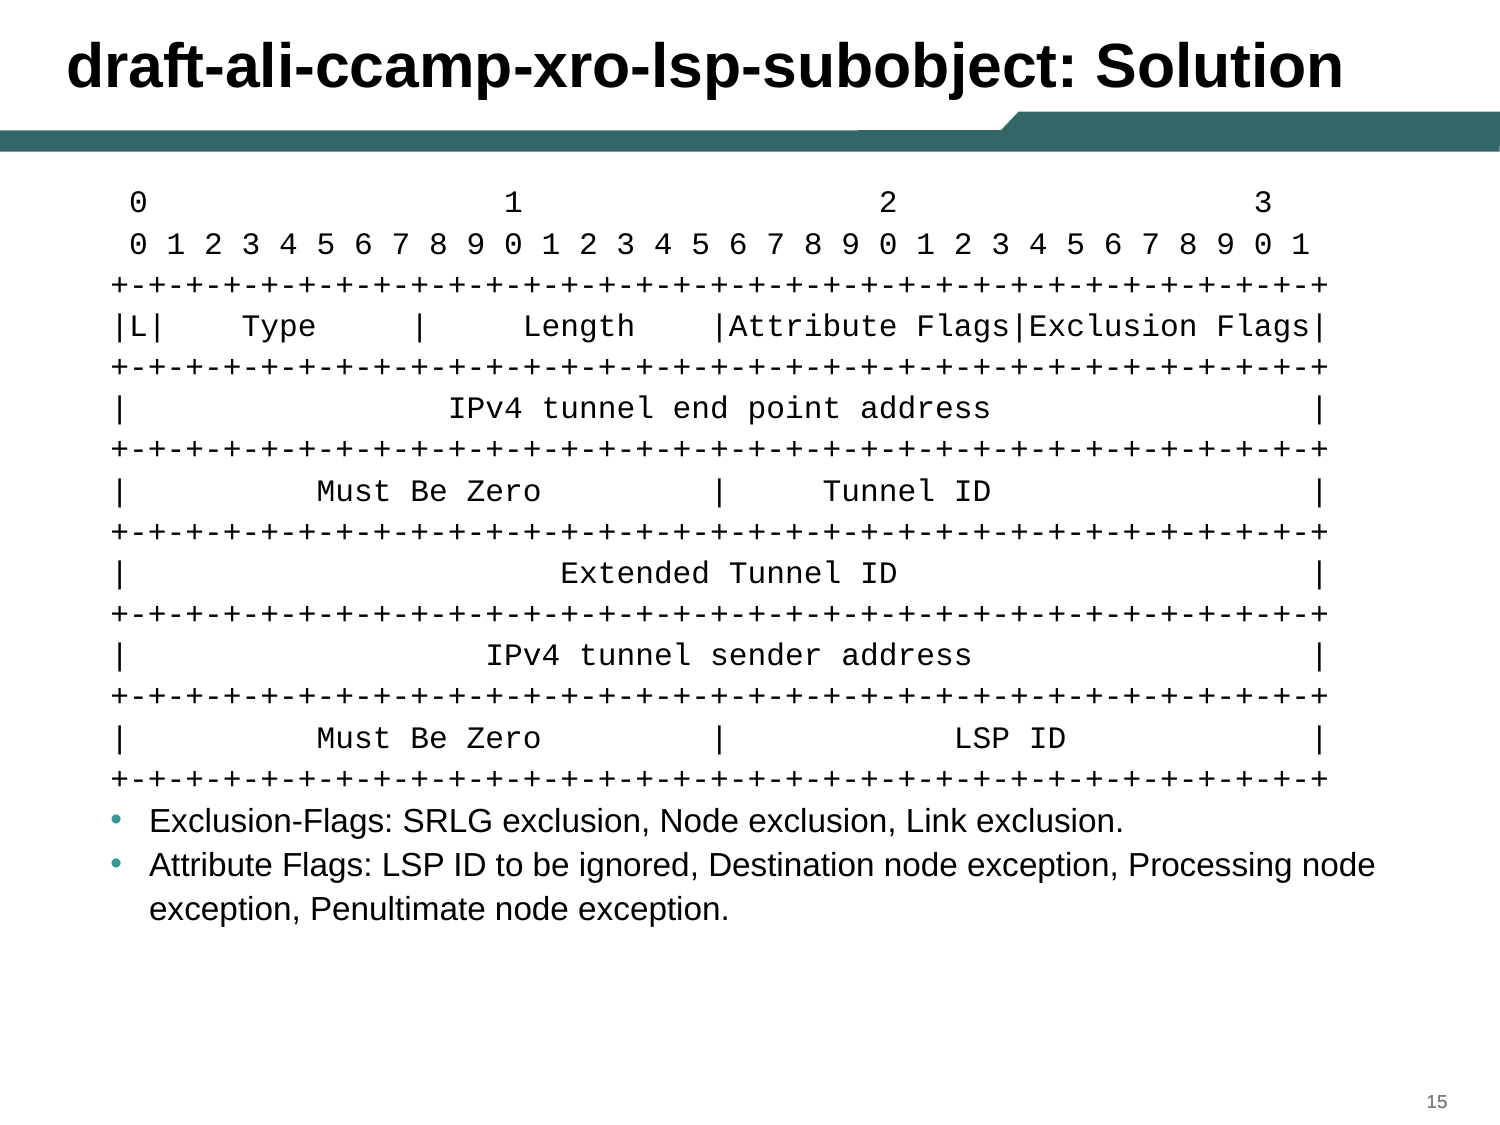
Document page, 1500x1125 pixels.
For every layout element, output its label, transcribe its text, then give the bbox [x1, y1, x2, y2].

list 0 1 2 3 0 1 2 3 4 5 6 7 8 9 0 1 2 3 4 5 6 7 8 9 0 1 2 3 4 5 6 7 8 9 0 1 +-+-+-+-+-+-+-+-+-+-+-+-+-+-+-+-+-+-+-+-+-+-+-+-+-+-+-+-+-+-+-+-+ |L| Type | Length |Attribute Flags|Exclusion Flags| +-+-+-+-+-+-+-+-+-+-+-+-+-+-+-+-+-+-+-+-+-+-+-+-+-+-+-+-+-+-+-+-+ | IPv4 tunnel end point address | +-+-+-+-+-+-+-+-+-+-+-+-+-+-+-+-+-+-+-+-+-+-+-+-+-+-+-+-+-+-+-+-+ | Must Be Zero | Tunnel ID | +-+-+-+-+-+-+-+-+-+-+-+-+-+-+-+-+-+-+-+-+-+-+-+-+-+-+-+-+-+-+-+-+ | Extended Tunnel ID | +-+-+-+-+-+-+-+-+-+-+-+-+-+-+-+-+-+-+-+-+-+-+-+-+-+-+-+-+-+-+-+-+ | IPv4 tunnel sender address | +-+-+-+-+-+-+-+-+-+-+-+-+-+-+-+-+-+-+-+-+-+-+-+-+-+-+-+-+-+-+-+-+ | Must Be Zero | LSP ID | +-+-+-+-+-+-+-+-+-+-+-+-+-+-+-+-+-+-+-+-+-+-+-+-+-+-+-+-+-+-+-+-+ Exclusion-Flags: SRLG exclusion, Node exclusion, Link exclusion. Attribute Flags: LSP ID to be ignored, Destination node exception, Processing node exception, Penultimate node exception. [96, 171, 1400, 1027]
title draft-ali-ccamp-xro-lsp-subobject: Solution [52, 0, 1390, 109]
